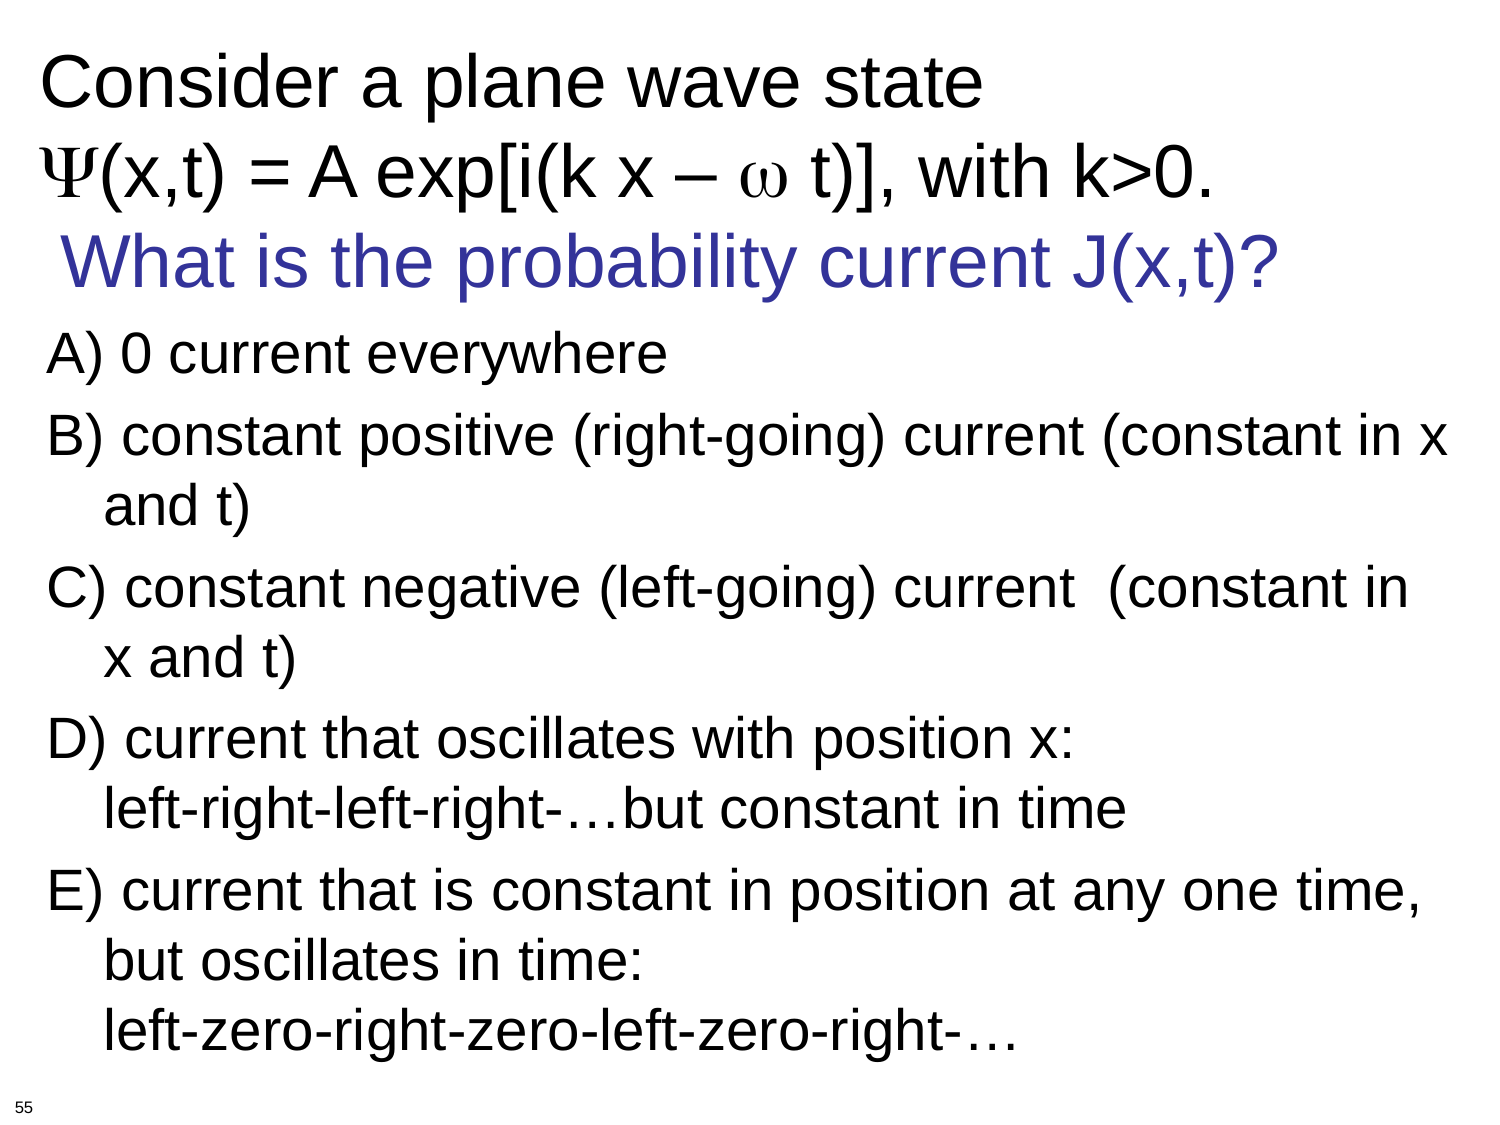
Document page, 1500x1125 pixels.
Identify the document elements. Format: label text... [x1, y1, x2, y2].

title Consider a plane wave state Y(x,t) = A exp[i(k x – w t)], with k>0. What is the probability current J(x,t)? [24, 25, 1471, 464]
list A) 0 current everywhere B) constant positive (right-going) current (constant in x and t) C) constant negative (left-going) current (constant in x and t) D) current that oscillates with position x: left-right-left-right-…but constant in time E) current that is constant in position at any one time, but oscillates in time: left-zero-right-zero-left-zero-right-… [31, 308, 1472, 1087]
text_box 55 [0, 1089, 50, 1125]
